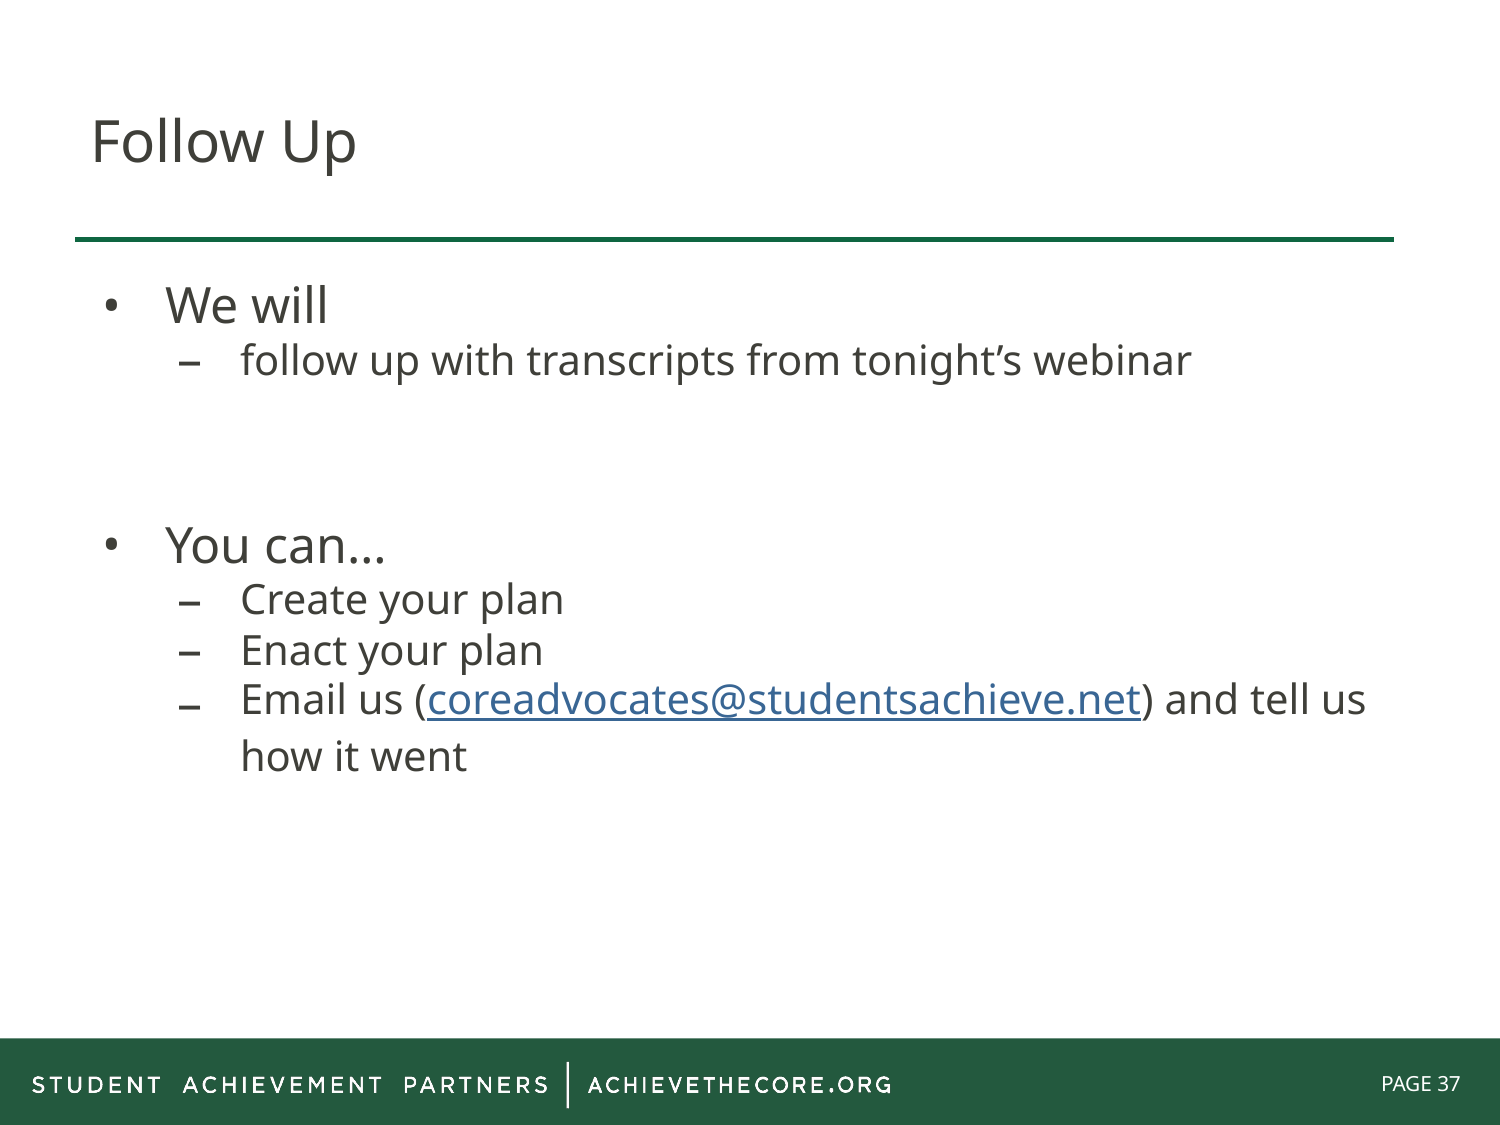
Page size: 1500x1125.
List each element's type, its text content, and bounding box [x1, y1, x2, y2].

list We will follow up with transcripts from tonight’s webinar You can… Create your plan Enact your plan Email us (coreadvocates@studentsachieve.net) and tell us how it went [75, 258, 1425, 1002]
title Follow Up [75, 45, 1425, 233]
picture [12, 1055, 911, 1112]
